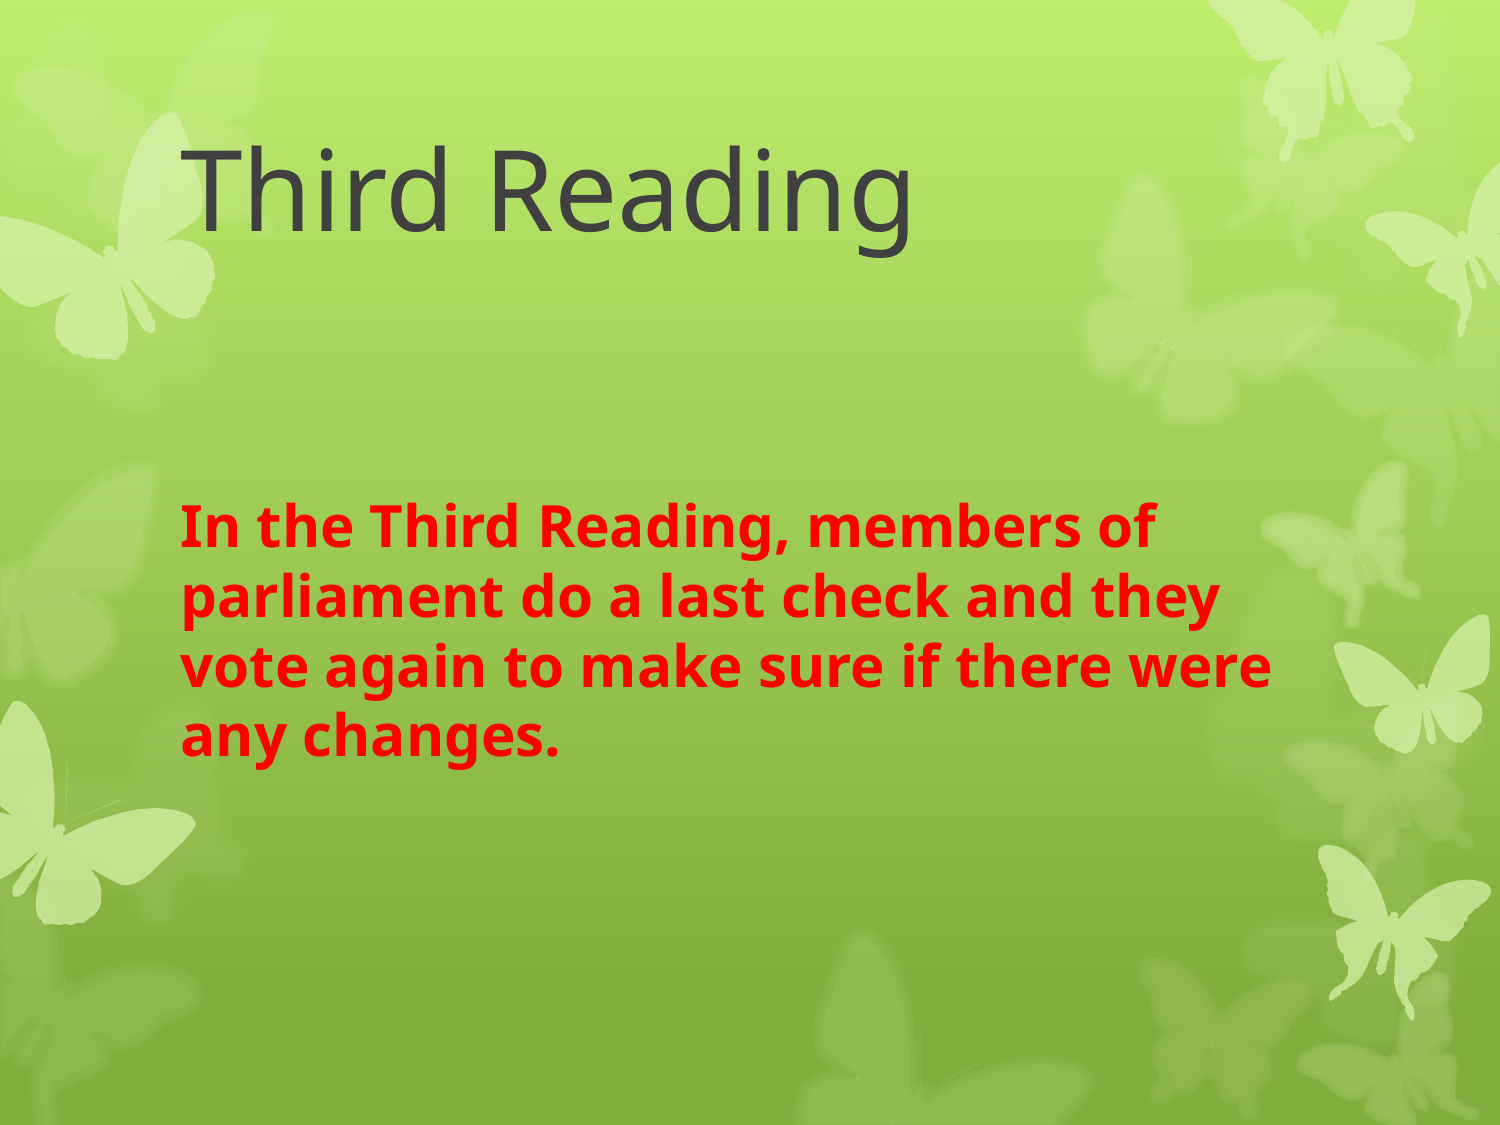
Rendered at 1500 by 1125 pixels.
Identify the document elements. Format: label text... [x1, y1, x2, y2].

list In the Third Reading, members of parliament do a last check and they vote again to make sure if there were any changes. [165, 296, 1335, 962]
title Third Reading [165, 110, 1335, 263]
